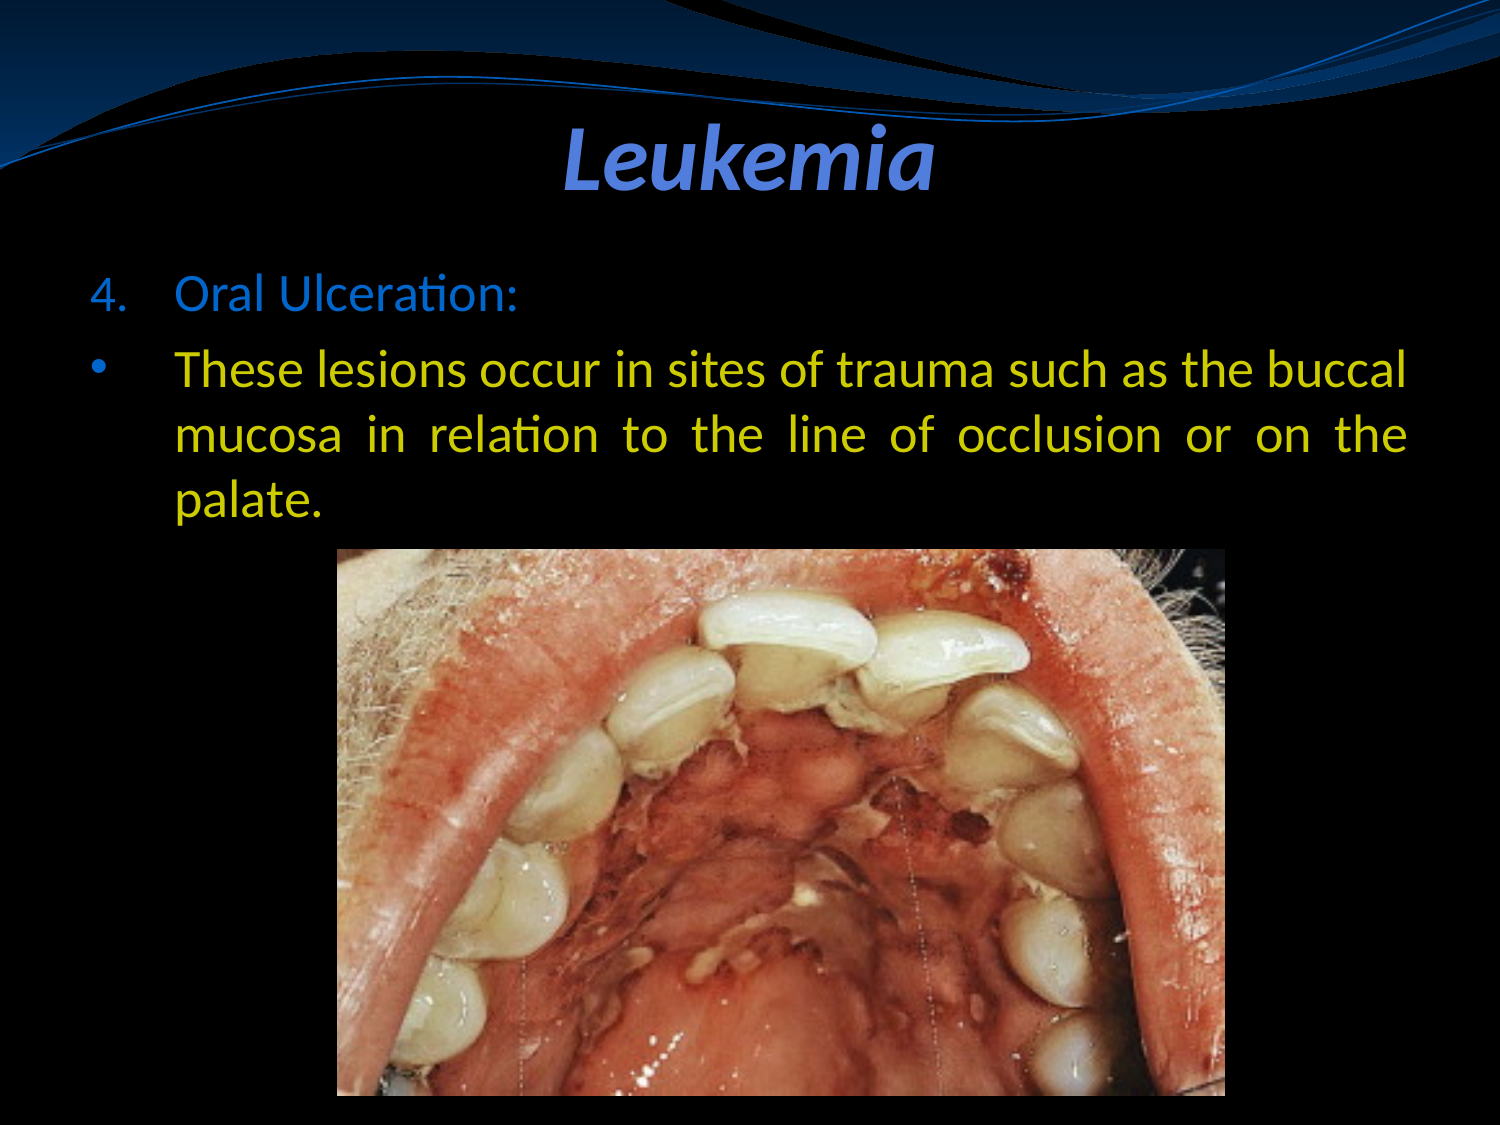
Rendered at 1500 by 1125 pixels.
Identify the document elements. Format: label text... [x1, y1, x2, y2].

title Leukemia [75, 87, 1425, 210]
picture [337, 549, 1226, 1097]
list Oral Ulceration: These lesions occur in sites of trauma such as the buccal mucosa in relation to the line of occlusion or on the palate. [75, 249, 1425, 1038]
